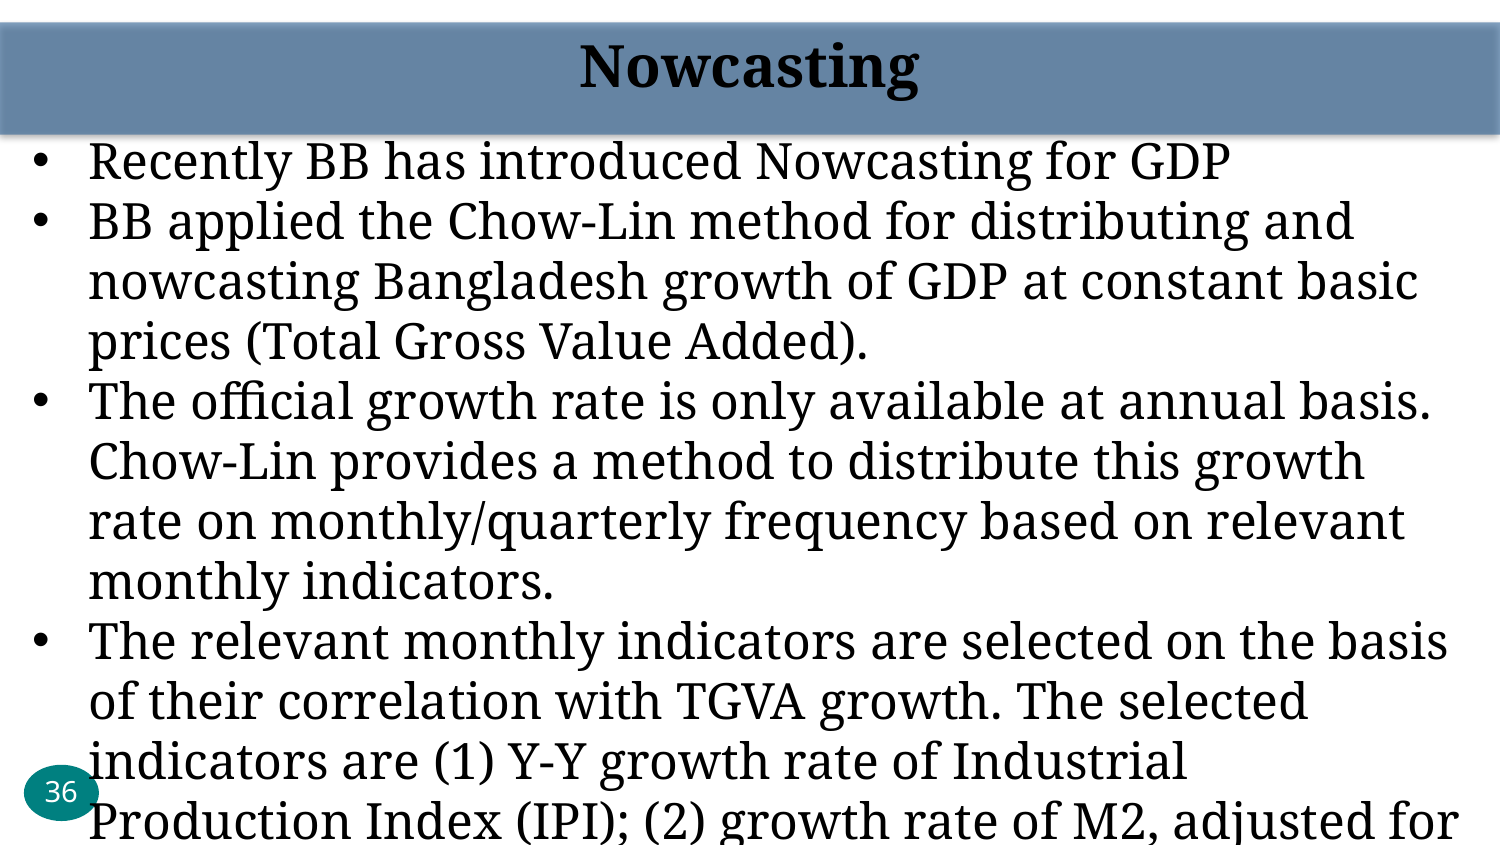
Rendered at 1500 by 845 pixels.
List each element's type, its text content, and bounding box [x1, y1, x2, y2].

text_box Recently BB has introduced Nowcasting for GDP BB applied the Chow-Lin method for distributing and nowcasting Bangladesh growth of GDP at constant basic prices (Total Gross Value Added). The official growth rate is only available at annual basis. Chow-Lin provides a method to distribute this growth rate on monthly/quarterly frequency based on relevant monthly indicators. The relevant monthly indicators are selected on the basis of their correlation with TGVA growth. The selected indicators are (1) Y-Y growth rate of Industrial Production Index (IPI); (2) growth rate of M2, adjusted for inflation; (3) Composite Leading Indicator (CLI) in Bangladesh’s main trading partners; (4) lending interest rate (RL). [17, 122, 1480, 845]
text_box Nowcasting [0, 22, 1500, 107]
